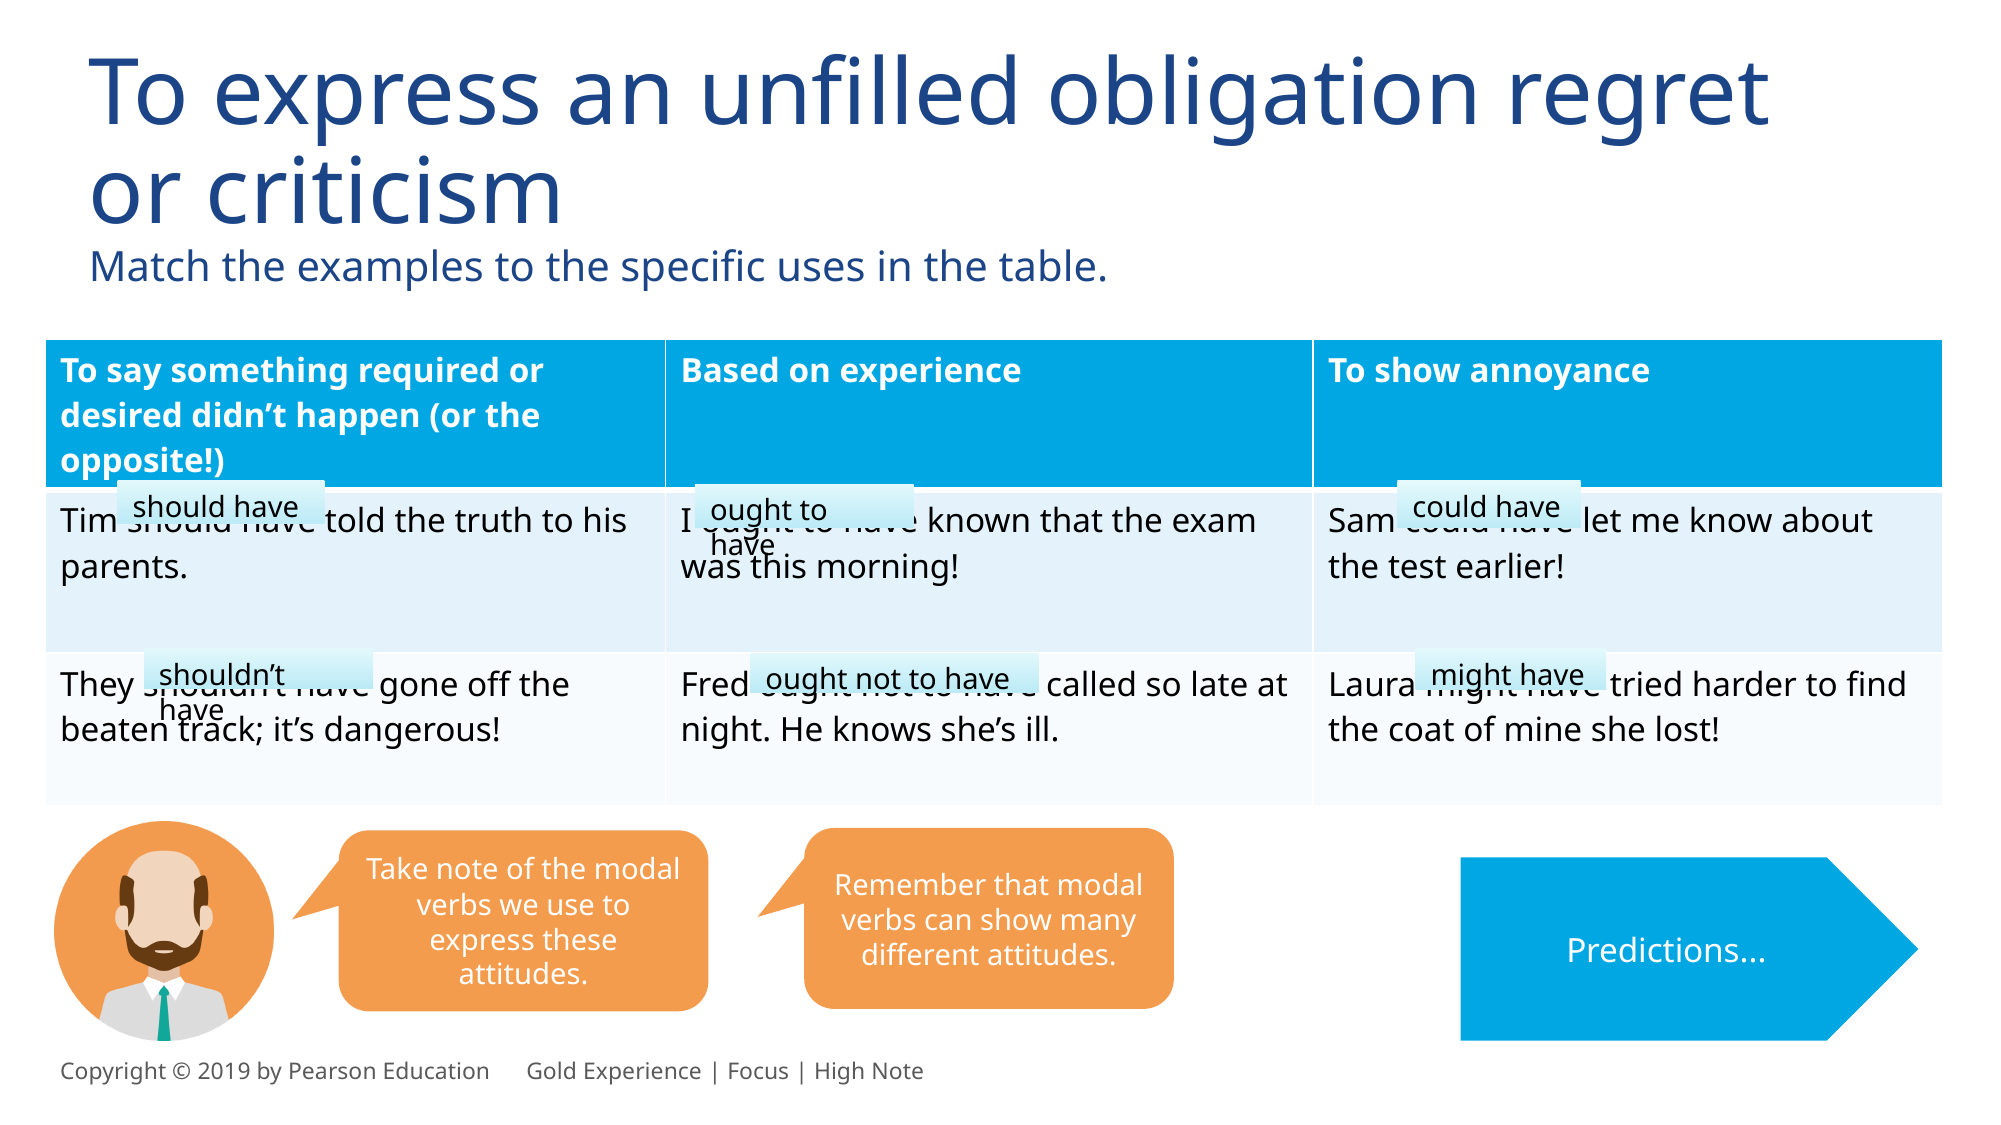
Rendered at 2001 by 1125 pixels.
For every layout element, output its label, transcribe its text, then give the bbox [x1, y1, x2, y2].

text_box might have [1415, 648, 1607, 690]
table_header To show annoyance [1314, 340, 1942, 487]
text_box shouldn’t have [144, 648, 374, 689]
text_box Take note of the modal verbs we use to express these attitudes. [292, 830, 709, 1012]
footer Copyright © 2019 by Pearson Education Gold Experience | Focus | High Note [45, 1040, 1084, 1101]
table_cell Laura might have tried harder to find the coat of mine she lost! [1314, 654, 1942, 805]
table_header Based on experience [666, 340, 1312, 487]
text_box ought to have [694, 484, 914, 528]
text_box Predictions... [1460, 857, 1919, 1041]
text_box should have [117, 480, 325, 524]
table_cell Tim should have told the truth to his parents. [46, 493, 665, 652]
table_cell I ought to have known that the exam was this morning! [666, 493, 1312, 652]
table_cell Sam could have let me know about the test earlier! [1314, 493, 1942, 652]
text_box Match the examples to the specific uses in the table. [73, 238, 1905, 306]
text_box could have [1397, 480, 1581, 528]
table_header To say something required or desired didn’t happen (or the opposite!) [46, 340, 665, 487]
picture [54, 821, 274, 1041]
text_box Remember that modal verbs can show many different attitudes. [757, 827, 1174, 1009]
text_box To express an unfilled obligation regret or criticism [73, 37, 1880, 238]
table_cell They shouldn’t have gone off the beaten track; it’s dangerous! [46, 654, 665, 805]
table_cell Fred ought not to have called so late at night. He knows she’s ill. [666, 654, 1312, 805]
text_box ought not to have [750, 653, 1039, 693]
